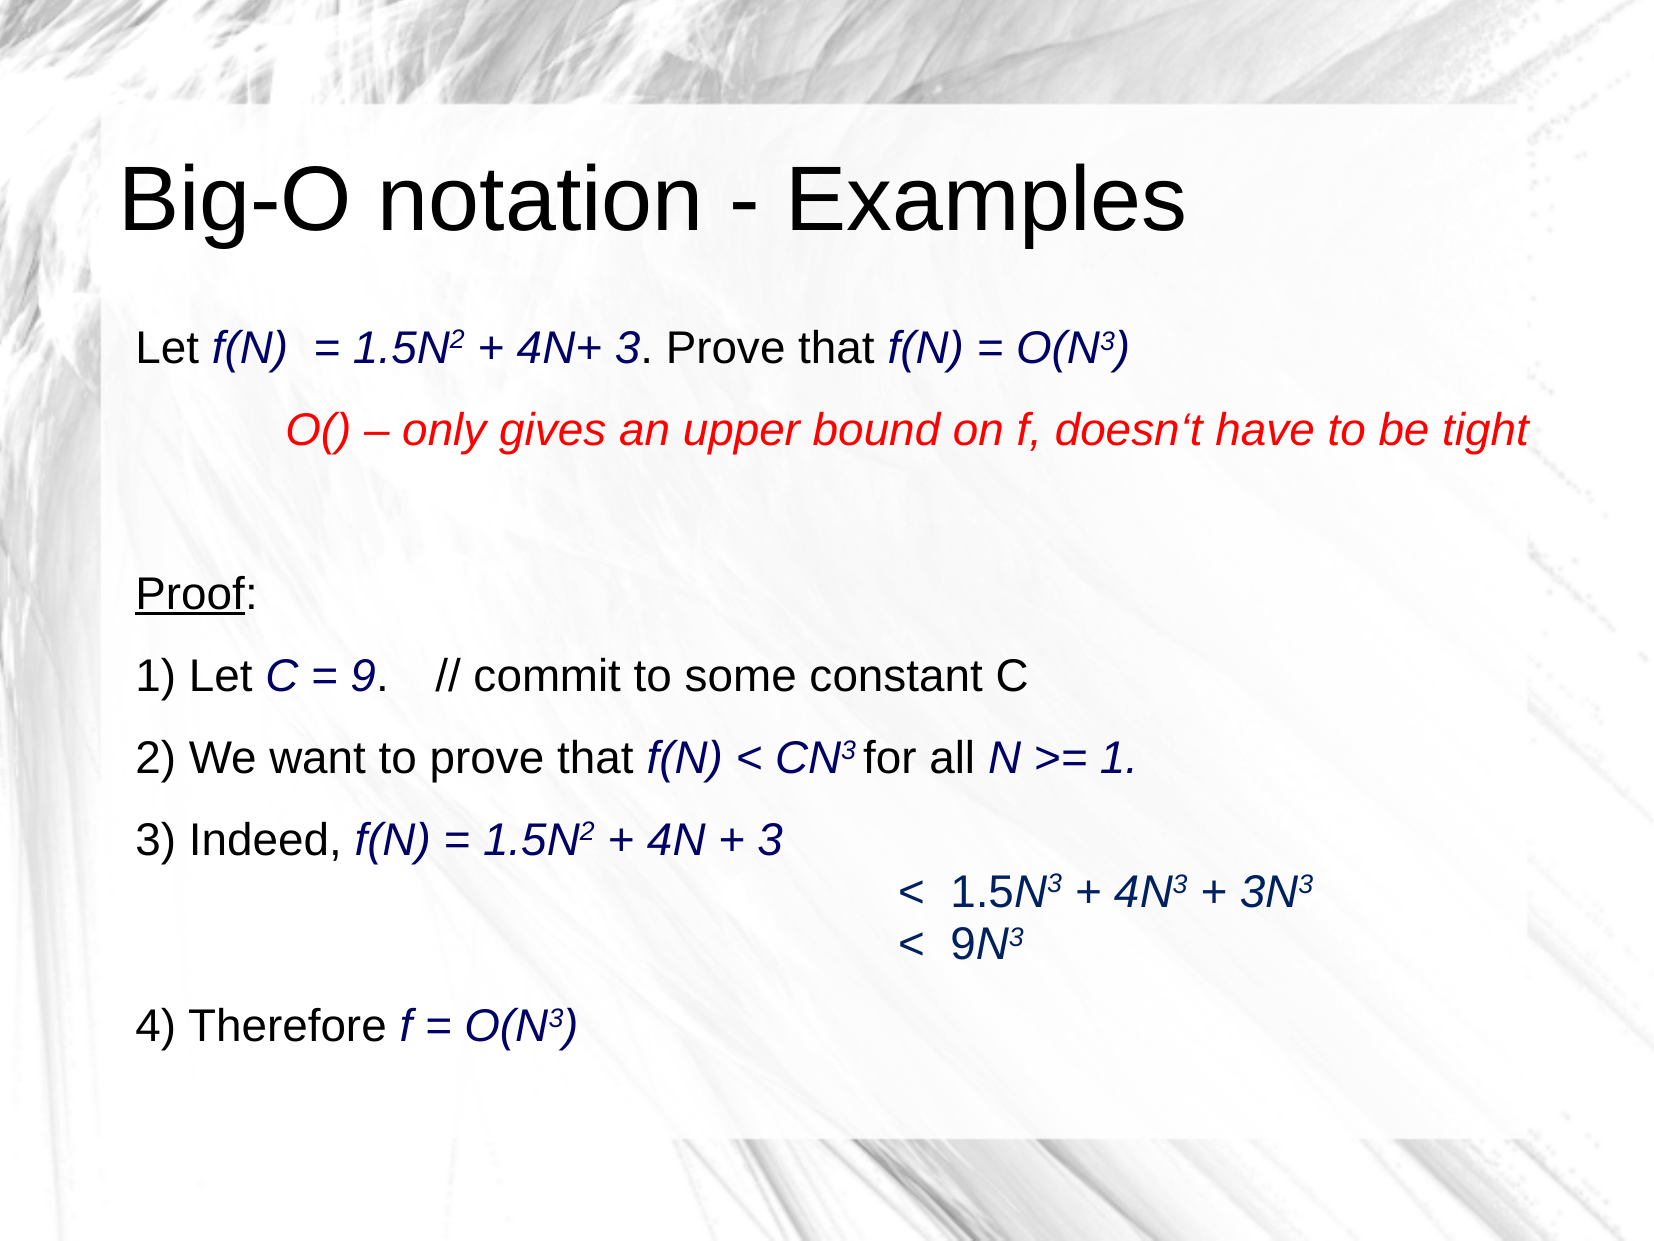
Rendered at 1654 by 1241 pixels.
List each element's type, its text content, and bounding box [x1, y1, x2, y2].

title Big-O notation - Examples [118, 112, 1506, 281]
list Let f(N) = 1.5N2 + 4N+ 3. Prove that f(N) = O(N3) O() – only gives an upper bound on f, doesn‘t have to be tight Proof: 1) Let C = 9. // commit to some constant C 2) We want to prove that f(N) < CN3 for all N >= 1. 3) Indeed, f(N) = 1.5N2 + 4N + 3 < 1.5N3 + 4N3 + 3N3 < 9N3 4) Therefore f = O(N3) [118, 319, 1571, 1109]
picture [0, 0, 1654, 1241]
